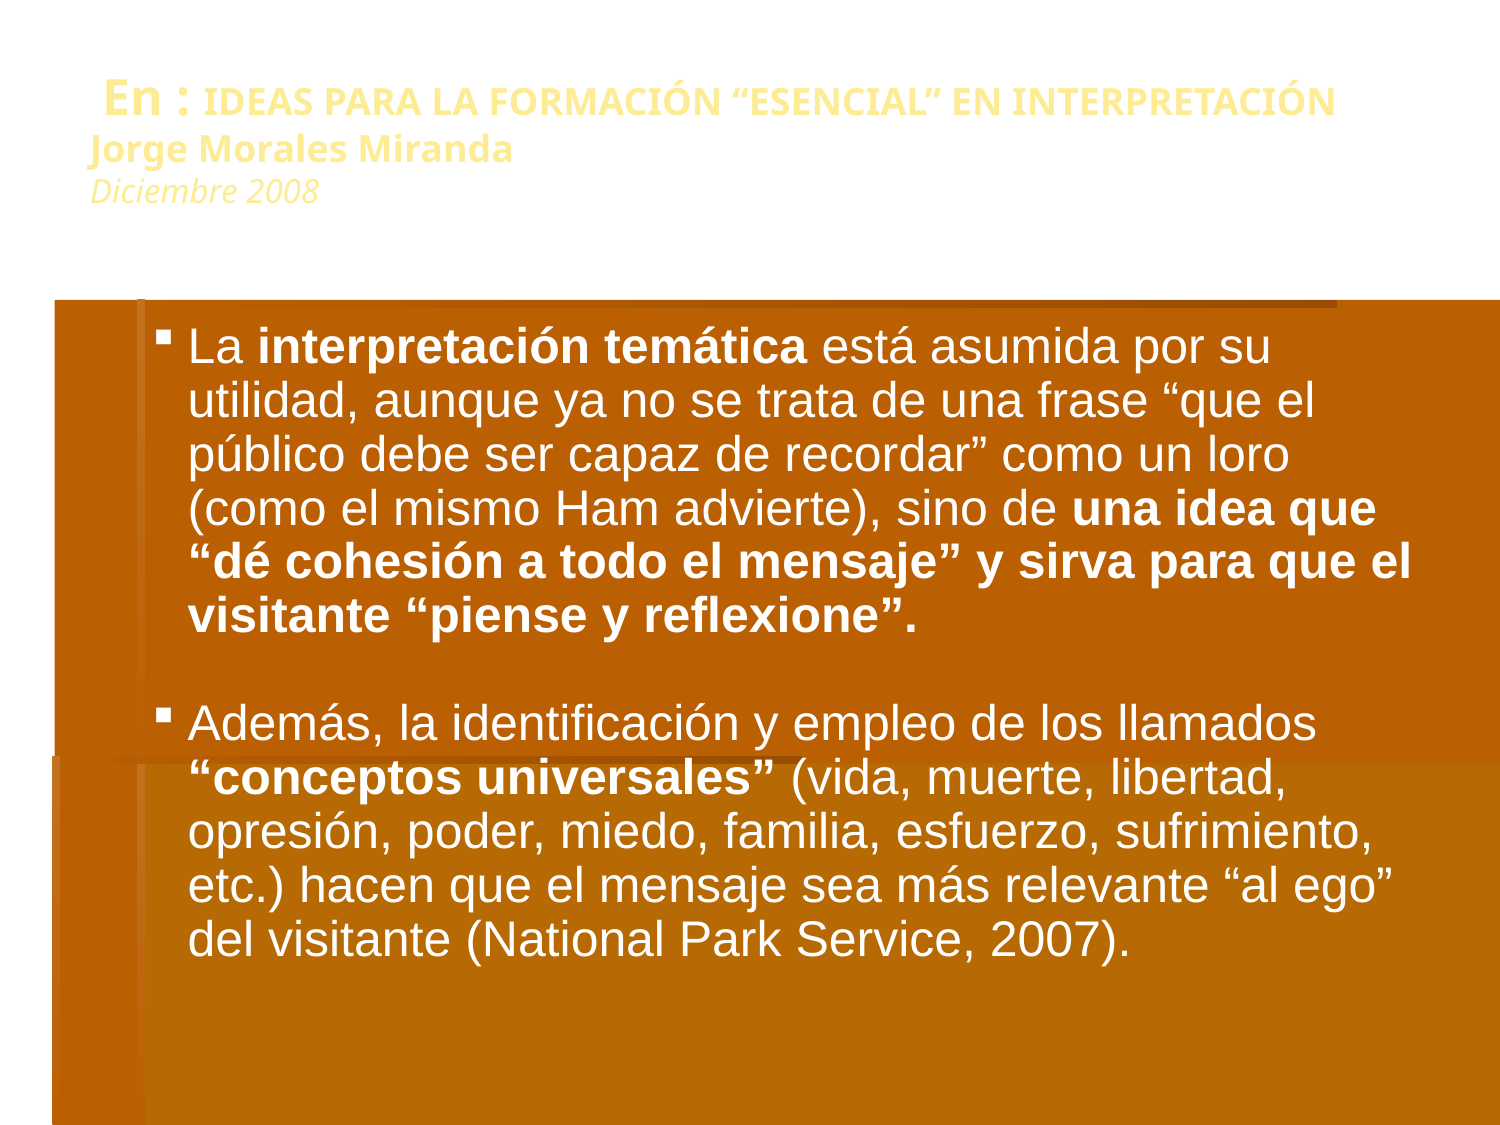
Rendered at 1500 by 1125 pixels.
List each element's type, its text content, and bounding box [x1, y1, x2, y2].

text_box En : IDEAS PARA LA FORMACIÓN “ESENCIAL” EN INTERPRETACIÓN Jorge Morales Miranda Diciembre 2008 [75, 40, 1451, 275]
text_box La interpretación temática está asumida por su utilidad, aunque ya no se trata de una frase “que el público debe ser capaz de recordar” como un loro (como el mismo Ham advierte), sino de una idea que “dé cohesión a todo el mensaje” y sirva para que el visitante “piense y reflexione”. Además, la identificación y empleo de los llamados “conceptos universales” (vida, muerte, libertad, opresión, poder, miedo, familia, esfuerzo, sufrimiento, etc.) hacen que el mensaje sea más relevante “al ego” del visitante (National Park Service, 2007). [137, 312, 1451, 1000]
